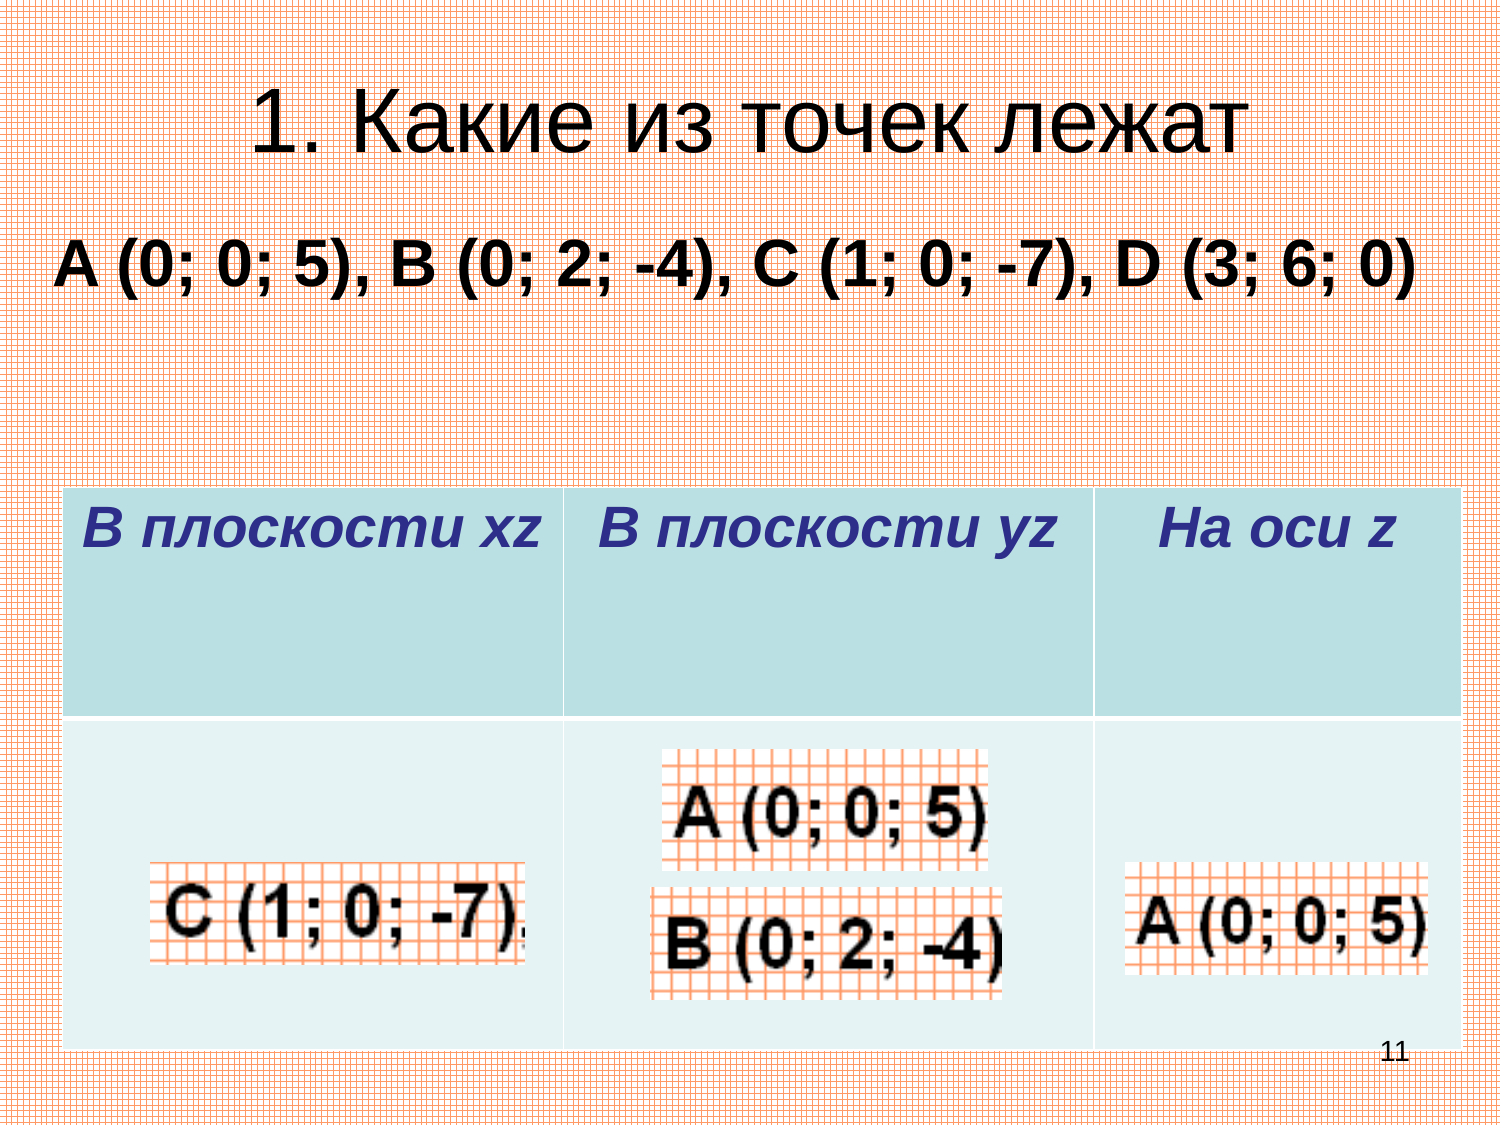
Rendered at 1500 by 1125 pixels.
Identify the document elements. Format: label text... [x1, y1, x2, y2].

title 1. Какие из точек лежат [74, 44, 1426, 188]
picture [1124, 862, 1429, 976]
list A (0; 0; 5), B (0; 2; -4), C (1; 0; -7), D (3; 6; 0) [37, 212, 1500, 376]
table_header На оси z [1095, 488, 1461, 716]
table_cell [1095, 721, 1461, 1049]
picture [662, 749, 988, 871]
picture [149, 862, 526, 965]
table_cell [564, 721, 1093, 1049]
table_header В плоскости yz [564, 488, 1093, 716]
slide_number 11 [1074, 1024, 1426, 1103]
picture [649, 887, 1002, 1001]
table_header В плоскости xz [63, 488, 563, 716]
table_cell [63, 721, 563, 1049]
